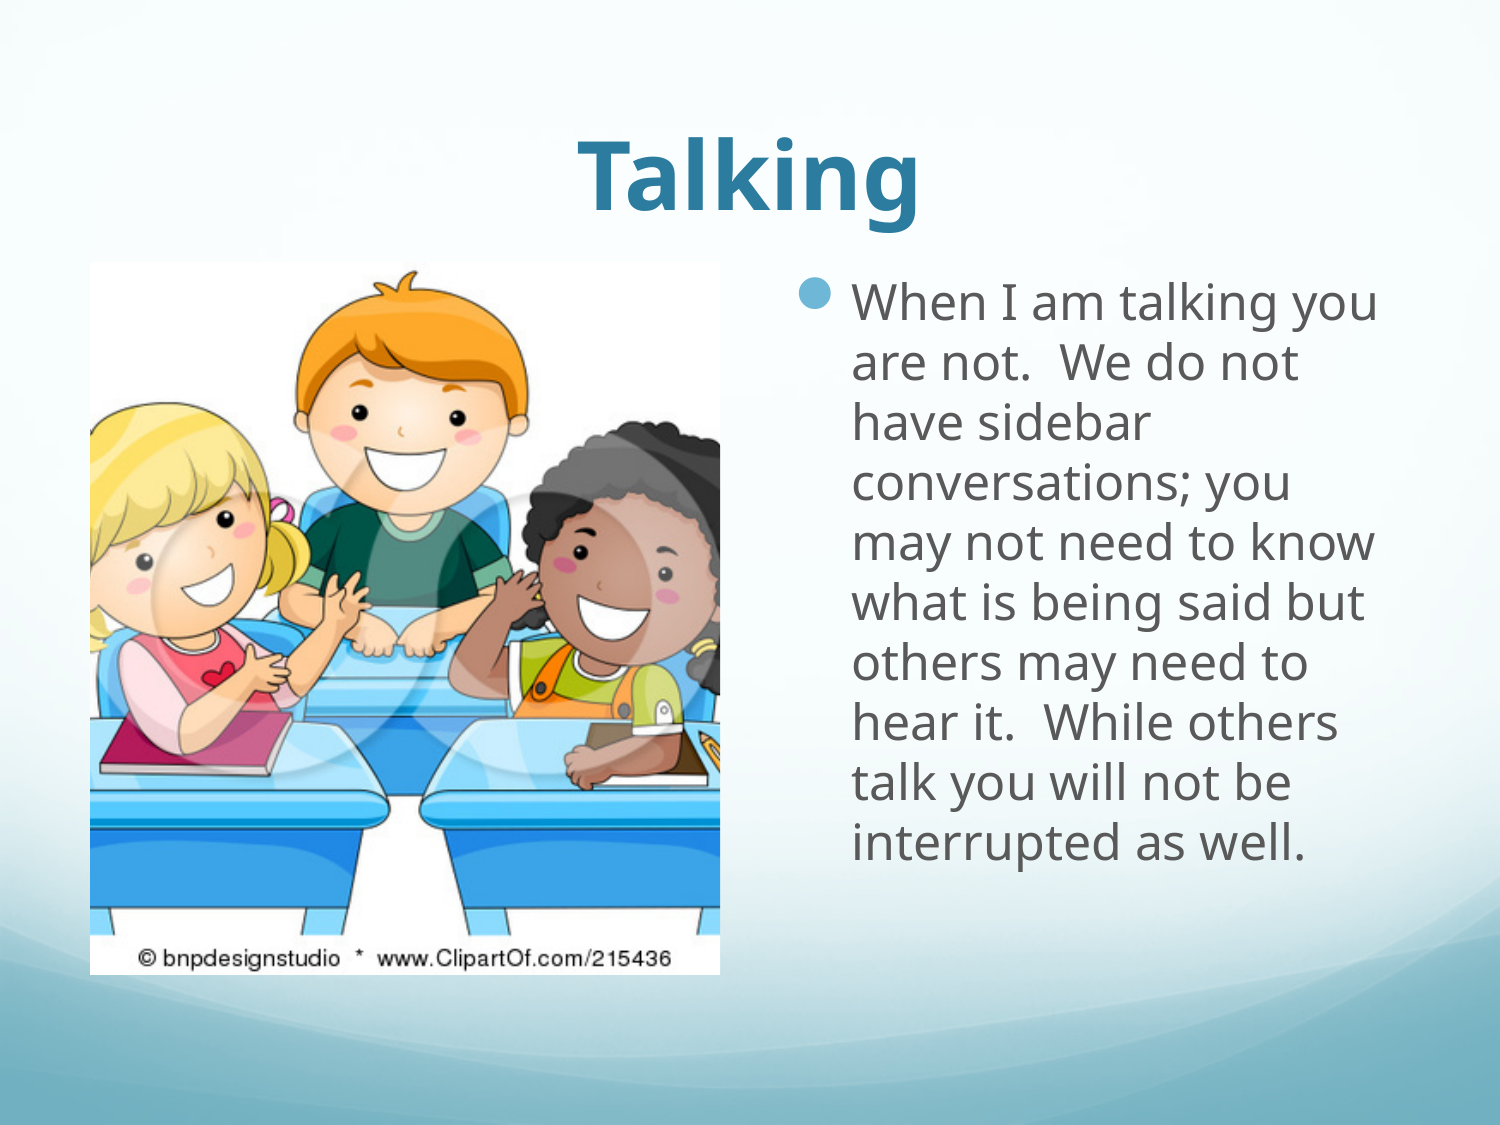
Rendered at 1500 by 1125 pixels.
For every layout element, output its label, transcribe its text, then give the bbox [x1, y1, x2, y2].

list When I am talking you are not. We do not have sidebar conversations; you may not need to know what is being said but others may need to hear it. While others talk you will not be interrupted as well. [779, 262, 1410, 975]
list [89, 261, 721, 976]
title Talking [90, 17, 1410, 237]
